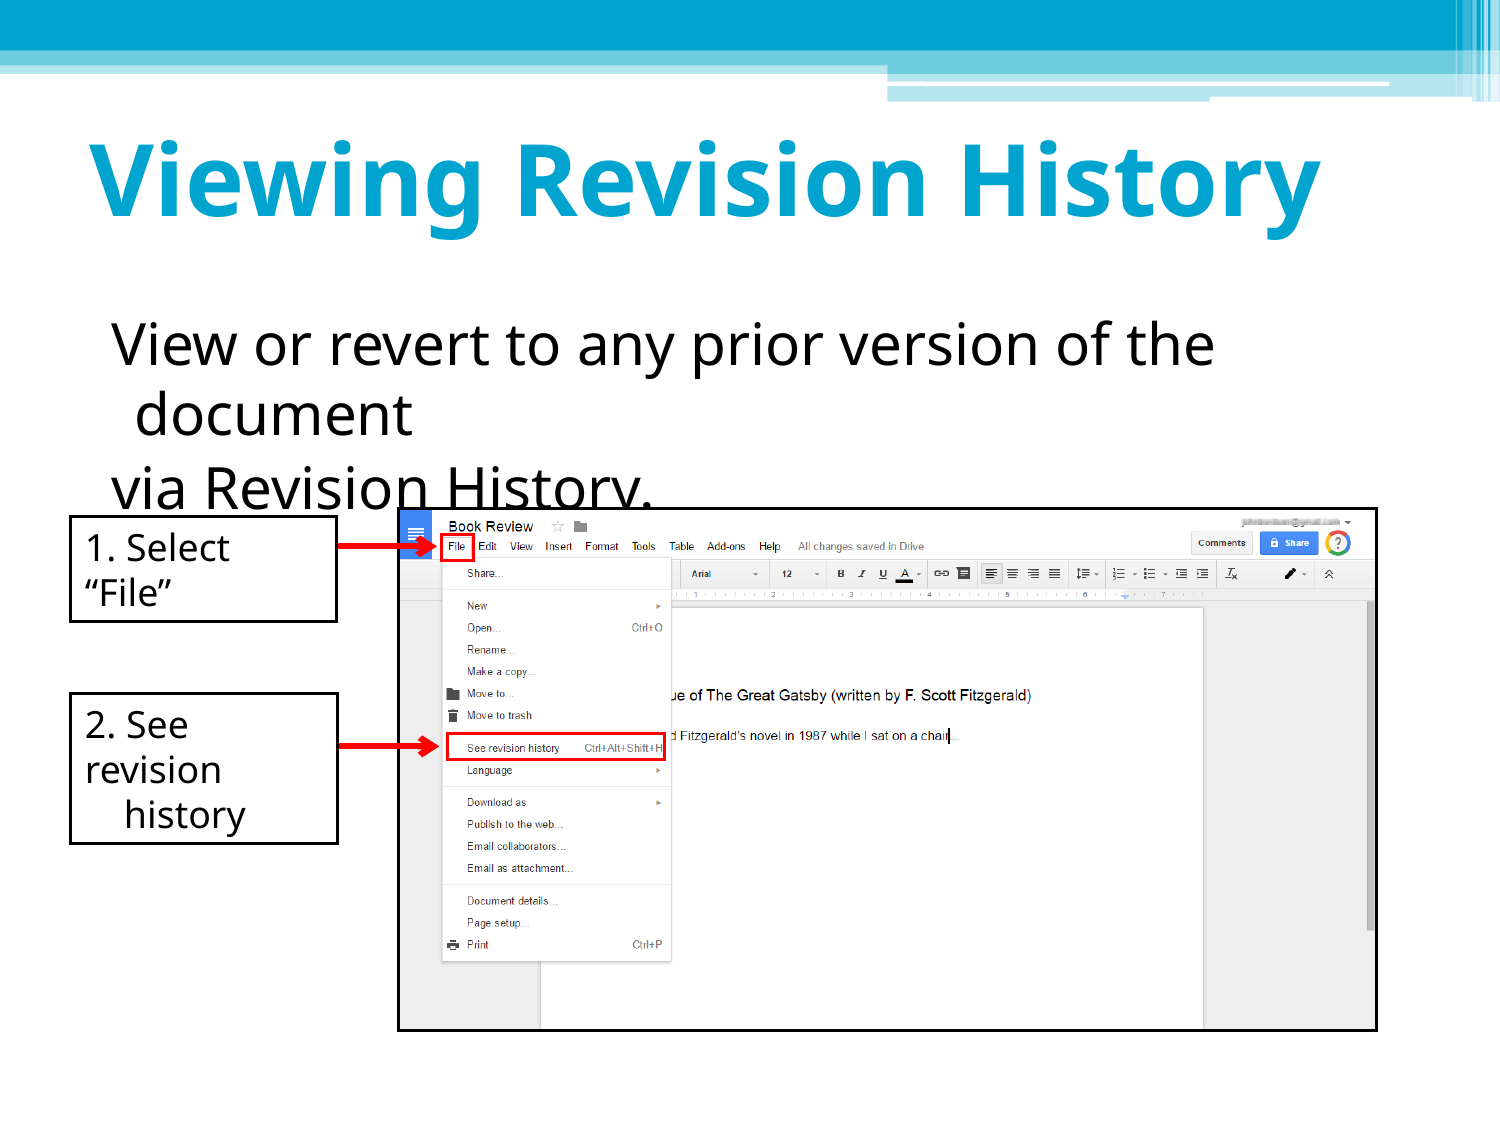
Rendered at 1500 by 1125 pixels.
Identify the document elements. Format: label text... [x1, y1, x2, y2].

title Viewing Revision History [75, 90, 1418, 263]
text_box 1. Select “File” [70, 516, 337, 622]
list View or revert to any prior version of the document via Revision History. [75, 299, 1500, 925]
picture [399, 510, 1375, 1030]
text_box 2. See revision history [70, 693, 338, 844]
